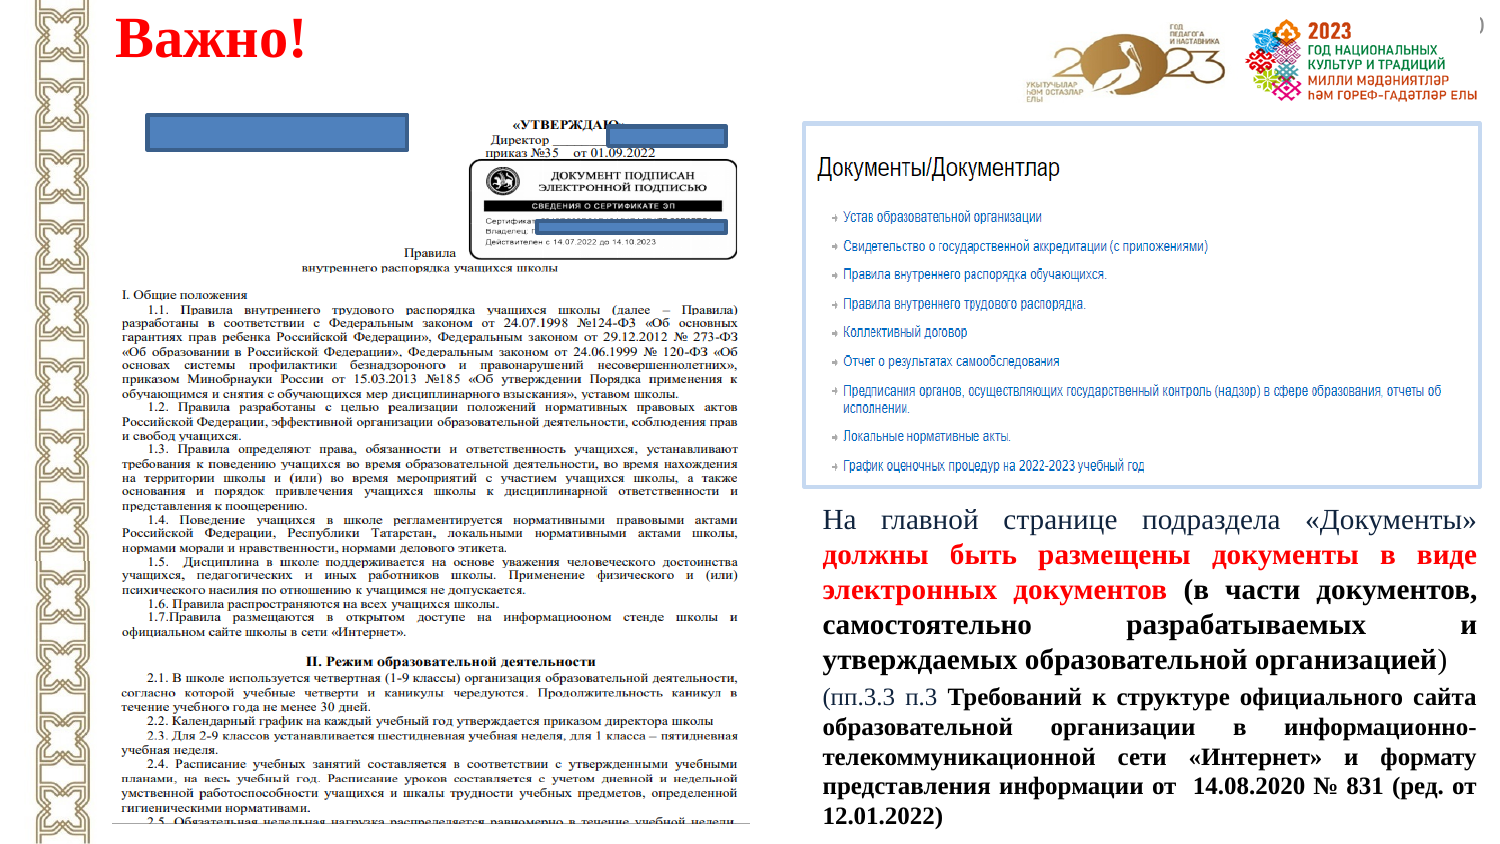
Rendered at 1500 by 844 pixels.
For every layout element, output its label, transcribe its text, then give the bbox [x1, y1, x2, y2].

slide_number 10 [1149, 1, 1500, 47]
list На главной странице подраздела «Документы» должны быть размещены документы в виде электронных документов (в части документов, самостоятельно разрабатываемых и утверждаемых образовательной организацией) (пп.3.3 п.3 Требований к структуре официального сайта образовательной организации в информационно-телекоммуникационной сети «Интернет» и формату представления информации от 14.08.2020 № 831 (ред. от 12.01.2022) [807, 492, 1493, 777]
picture [0, 0, 1500, 844]
title Важно! [100, 1, 691, 68]
text_box [1446, 121, 1482, 489]
